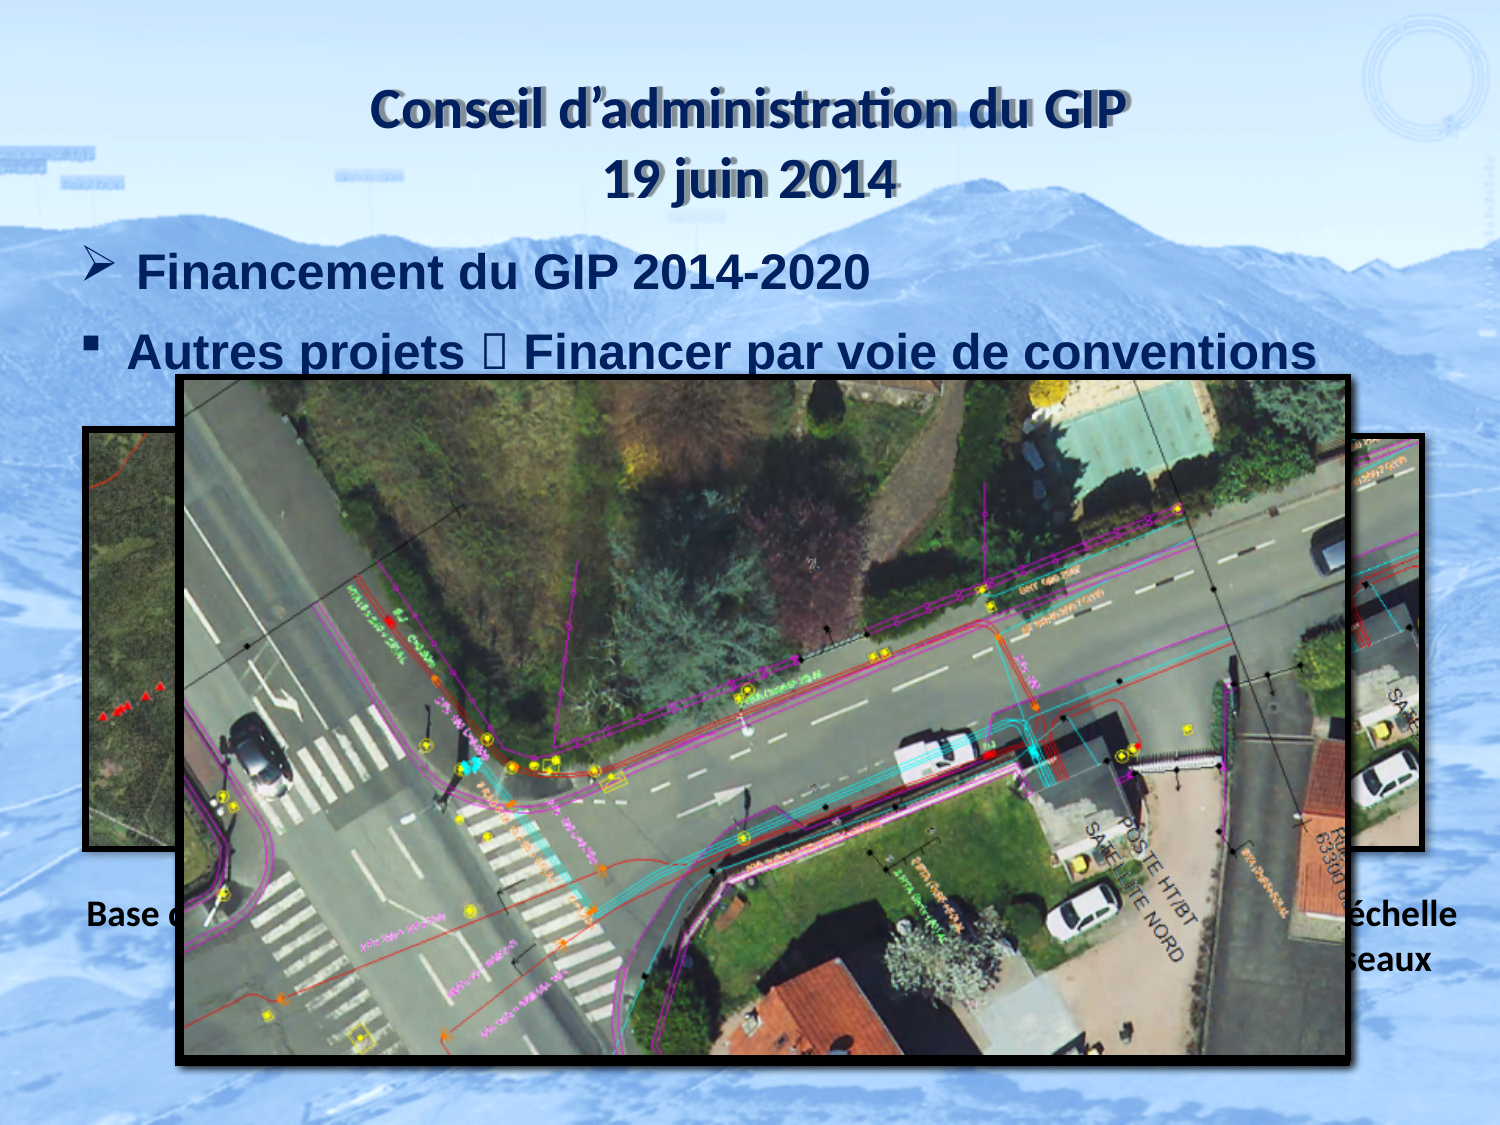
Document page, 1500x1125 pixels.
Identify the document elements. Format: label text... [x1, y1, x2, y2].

text_box Base de données forestières [71, 881, 173, 942]
text_box Financement du GIP 2014-2020 Autres projets  Financer par voie de conventions [64, 231, 1459, 407]
text_box Référentiel très grande échelle pour la gestion des réseaux [1361, 881, 1474, 987]
picture [0, 0, 1500, 1125]
title Conseil d’administration du GIP 19 juin 2014 [74, 30, 1425, 231]
